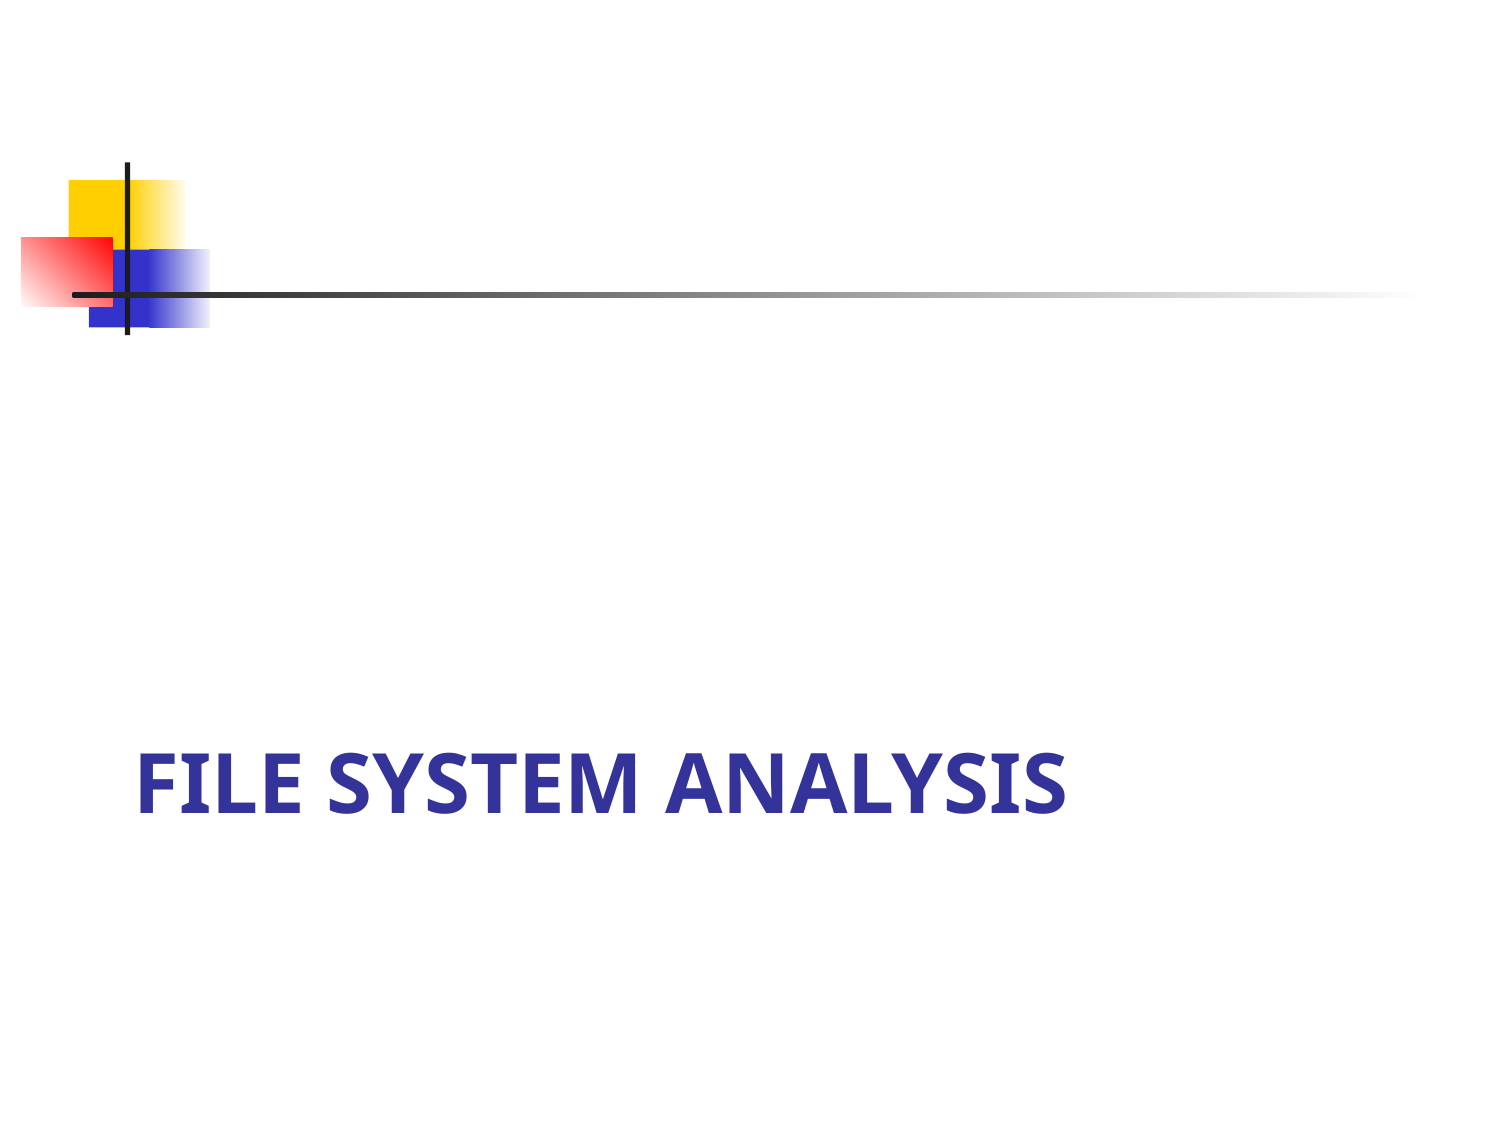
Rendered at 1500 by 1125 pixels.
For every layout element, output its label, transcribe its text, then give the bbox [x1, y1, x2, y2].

title File System Analysis [118, 722, 1394, 947]
